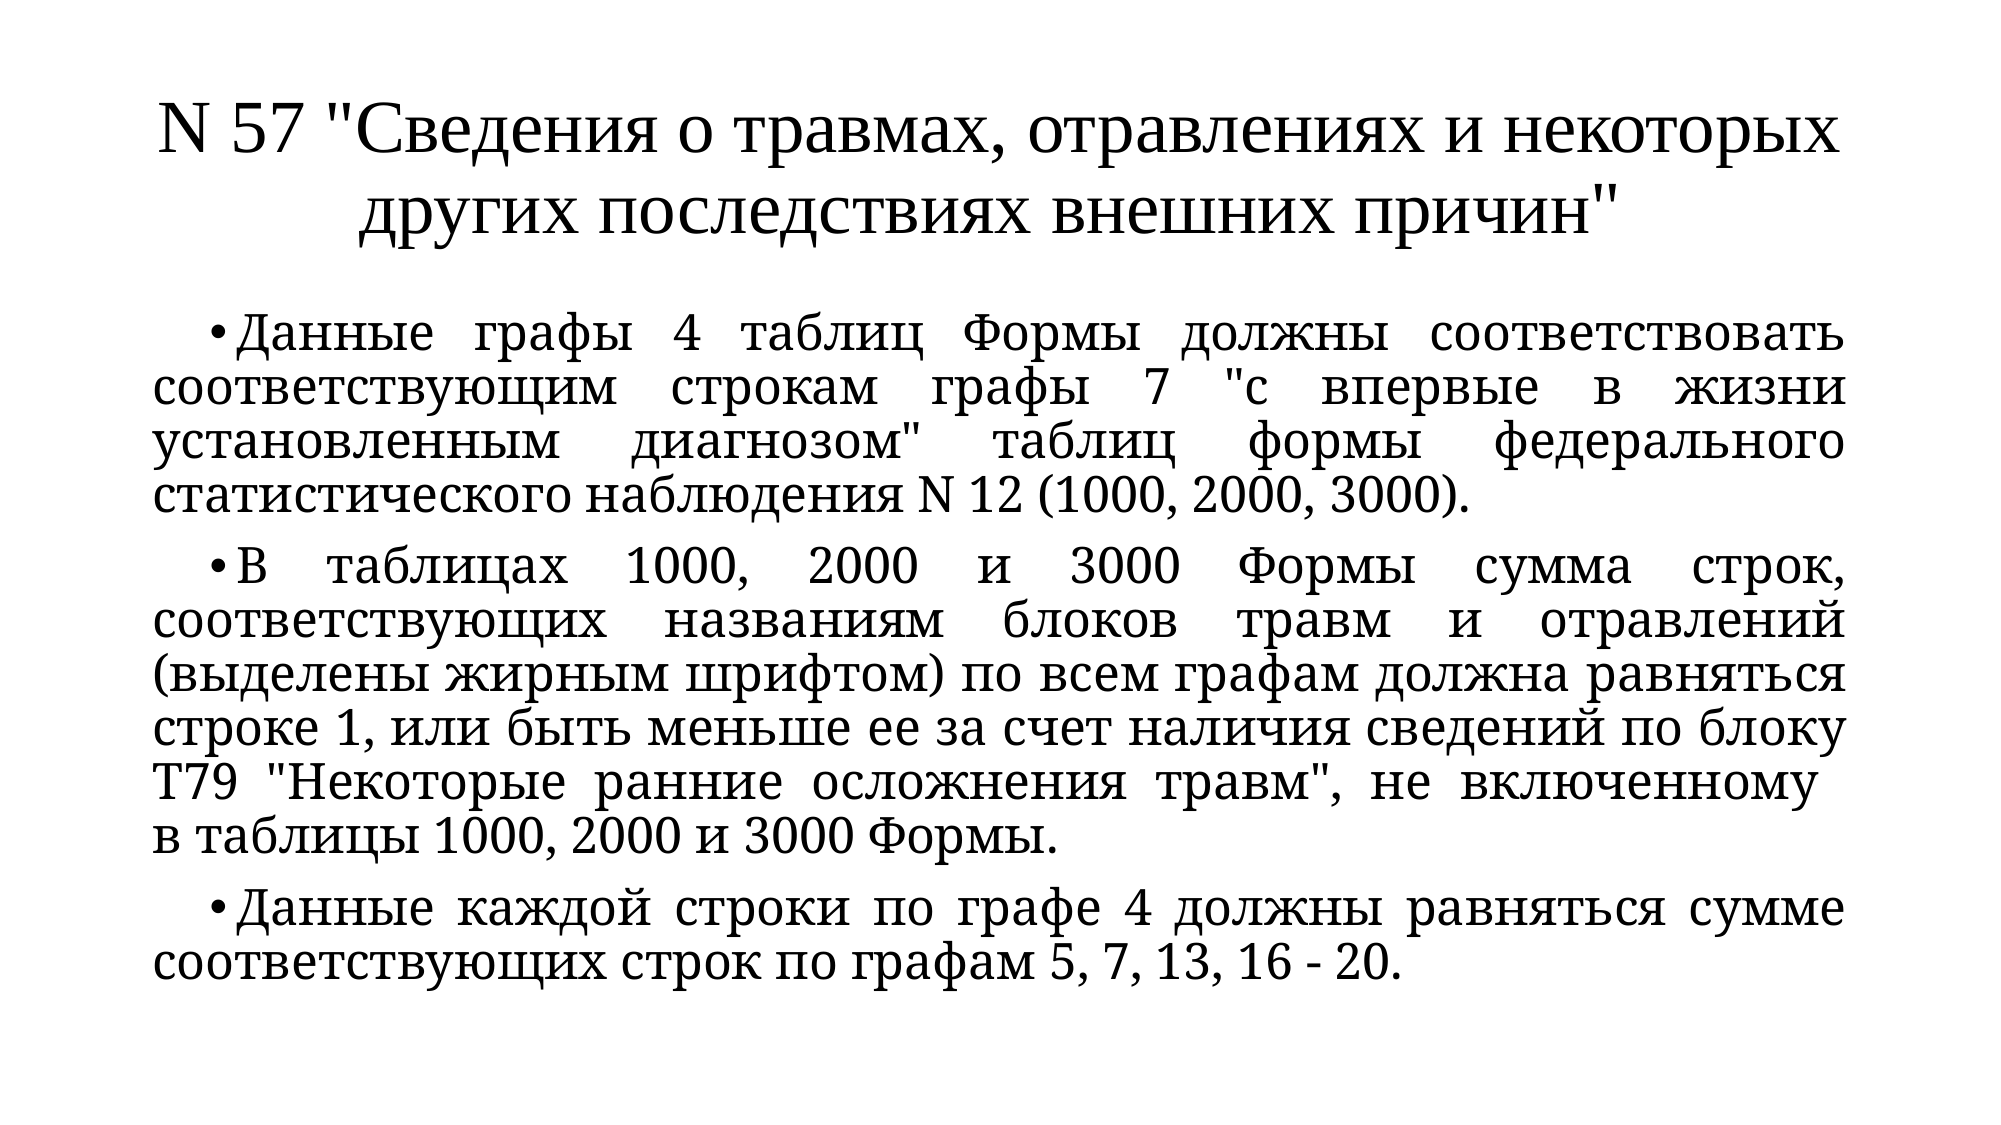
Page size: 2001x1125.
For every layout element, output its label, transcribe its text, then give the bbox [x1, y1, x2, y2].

title N 57 "Сведения о травмах, отравлениях и некоторых других последствиях внешних причин" [137, 59, 1863, 278]
list Данные графы 4 таблиц Формы должны соответствовать соответствующим строкам графы 7 "с впервые в жизни установленным диагнозом" таблиц формы федерального статистического наблюдения N 12 (1000, 2000, 3000). В таблицах 1000, 2000 и 3000 Формы сумма строк, соответствующих названиям блоков травм и отравлений (выделены жирным шрифтом) по всем графам должна равняться строке 1, или быть меньше ее за счет наличия сведений по блоку T79 "Некоторые ранние осложнения травм", не включенному в таблицы 1000, 2000 и 3000 Формы. Данные каждой строки по графе 4 должны равняться сумме соответствующих строк по графам 5, 7, 13, 16 - 20. [137, 299, 1863, 1014]
